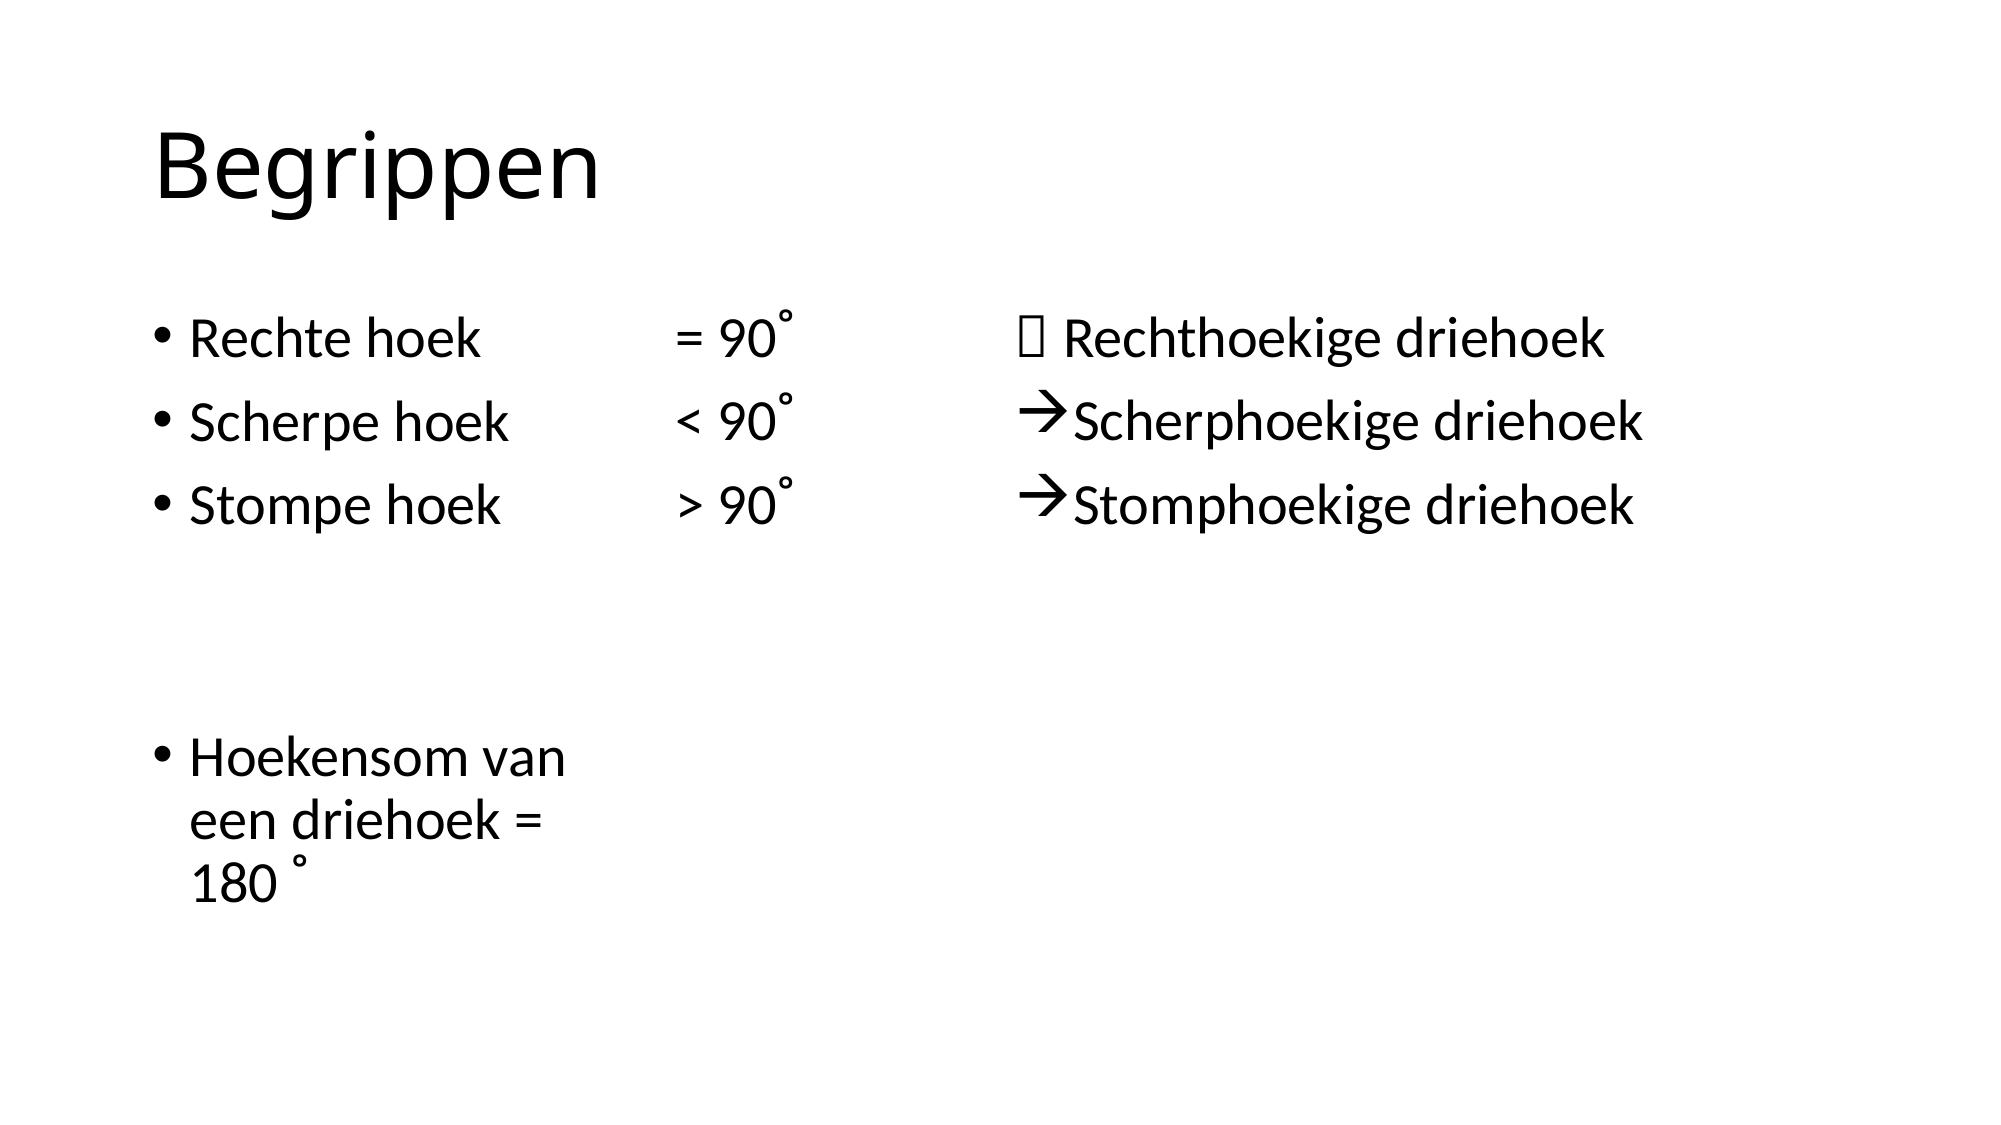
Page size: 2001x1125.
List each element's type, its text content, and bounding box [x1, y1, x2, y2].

list Rechte hoek Scherpe hoek Stompe hoek Hoekensom van een driehoek = 180 ˚ [137, 299, 610, 1014]
text_box = 90˚ < 90˚ > 90˚ [660, 299, 999, 1014]
text_box  Rechthoekige driehoek Scherphoekige driehoek Stomphoekige driehoek [999, 299, 1893, 1014]
title Begrippen [137, 59, 1863, 278]
